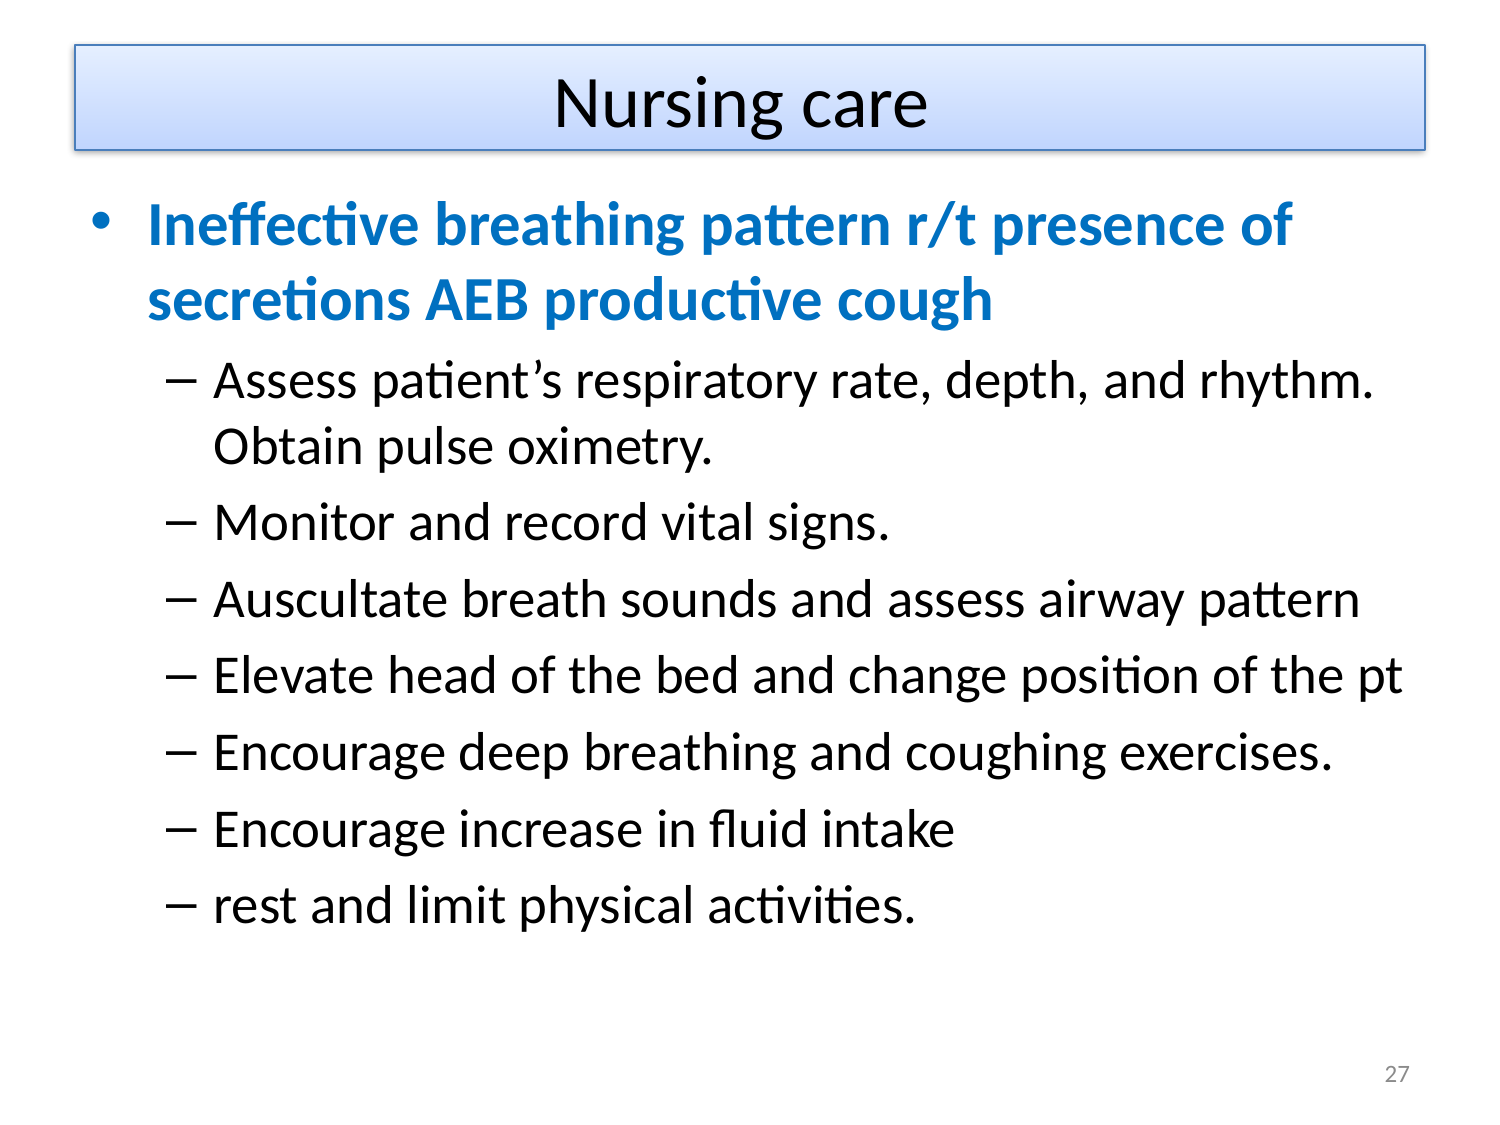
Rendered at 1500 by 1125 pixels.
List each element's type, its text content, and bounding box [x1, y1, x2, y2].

slide_number 27 [1074, 1042, 1425, 1103]
list Ineffective breathing pattern r/t presence of secretions AEB productive cough Assess patient’s respiratory rate, depth, and rhythm. Obtain pulse oximetry. Monitor and record vital signs. Auscultate breath sounds and assess airway pattern Elevate head of the bed and change position of the pt Encourage deep breathing and coughing exercises. Encourage increase in fluid intake rest and limit physical activities. [75, 174, 1425, 1005]
title Nursing care [74, 44, 1426, 151]
